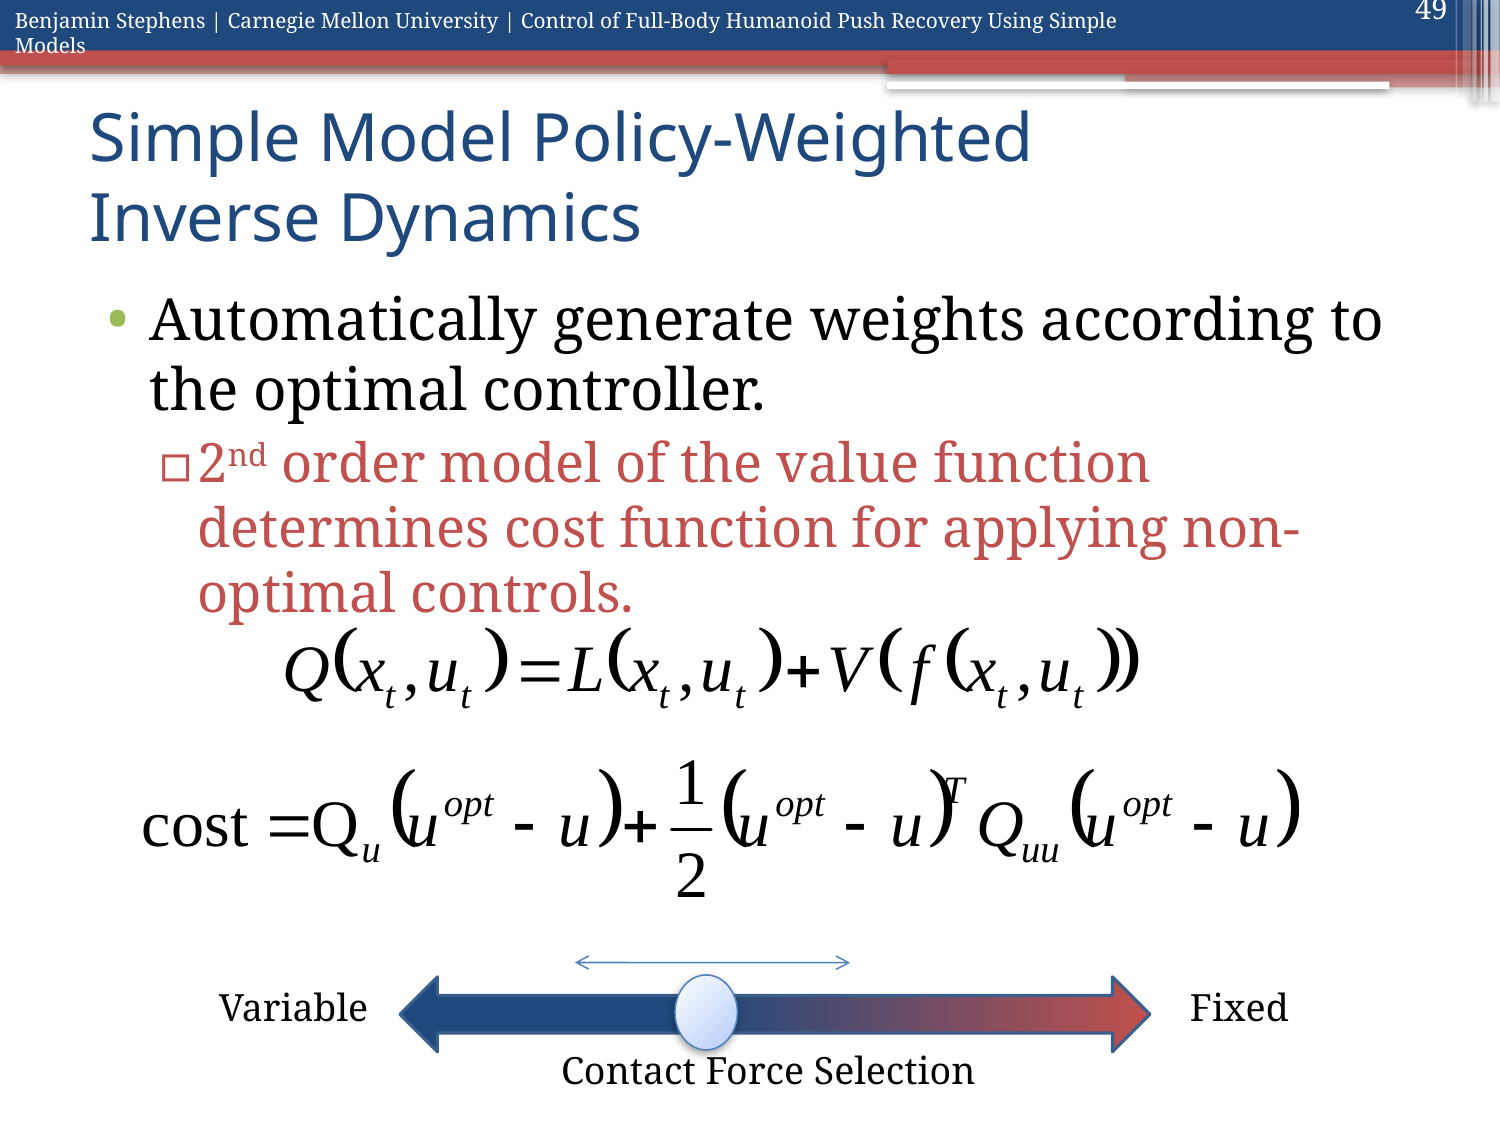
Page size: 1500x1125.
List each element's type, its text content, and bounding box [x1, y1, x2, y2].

text_box [420, 1037, 439, 1054]
text_box Variable [137, 976, 450, 1037]
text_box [132, 740, 1299, 913]
slide_number 49 [1374, 0, 1463, 38]
text_box [738, 975, 1152, 1054]
text_box Fixed [1175, 976, 1425, 1037]
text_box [274, 625, 1145, 726]
text_box [450, 993, 673, 1035]
text_box Contact Force Selection [525, 1039, 1013, 1100]
list Automatically generate weights according to the optimal controller. 2nd order model of the value function determines cost function for applying non-optimal controls. [75, 275, 1425, 1079]
text_box [674, 974, 739, 1051]
title Simple Model Policy-Weighted Inverse Dynamics [75, 87, 1425, 263]
